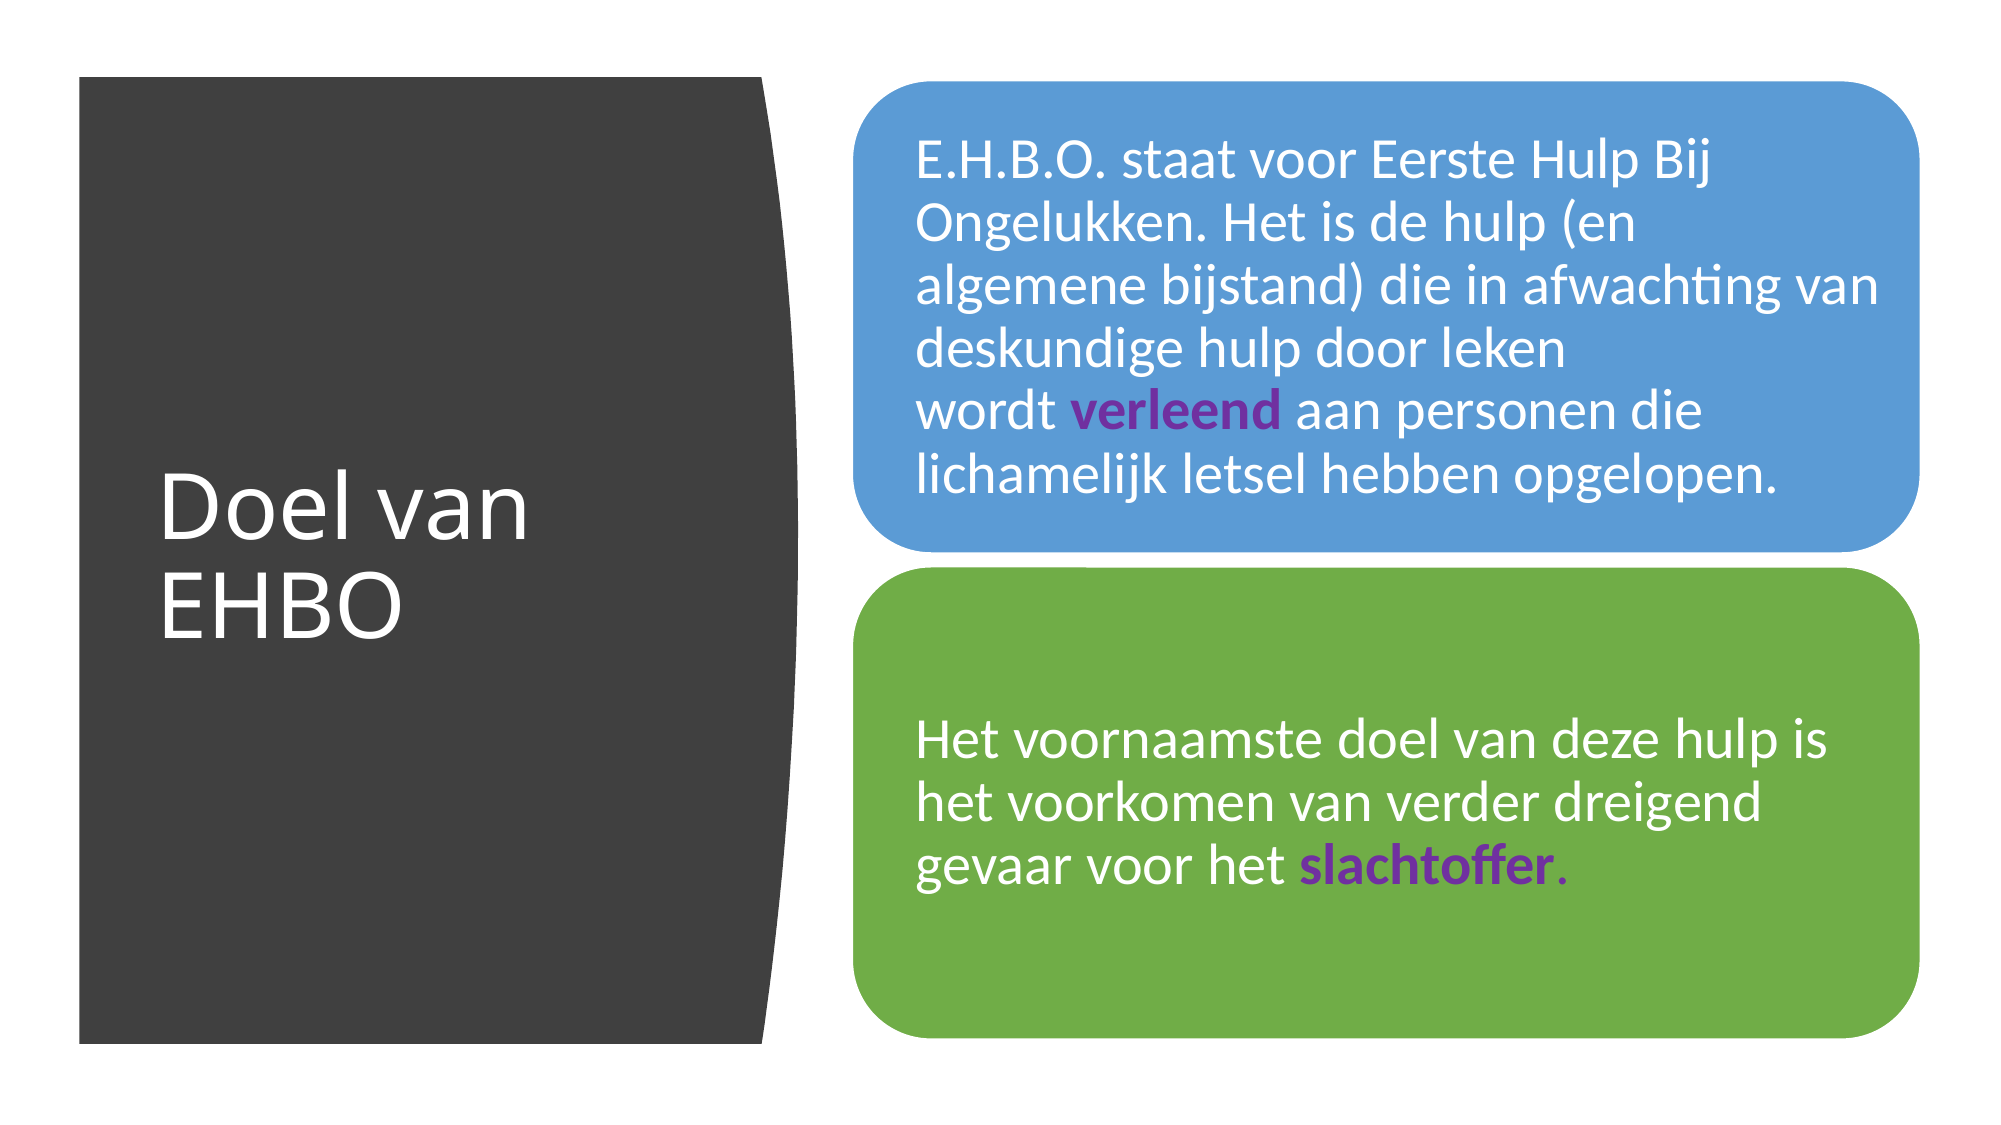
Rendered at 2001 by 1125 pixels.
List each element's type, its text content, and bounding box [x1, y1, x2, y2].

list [852, 77, 1921, 1043]
title Doel van EHBO [141, 166, 702, 953]
text_box [78, 76, 800, 1045]
